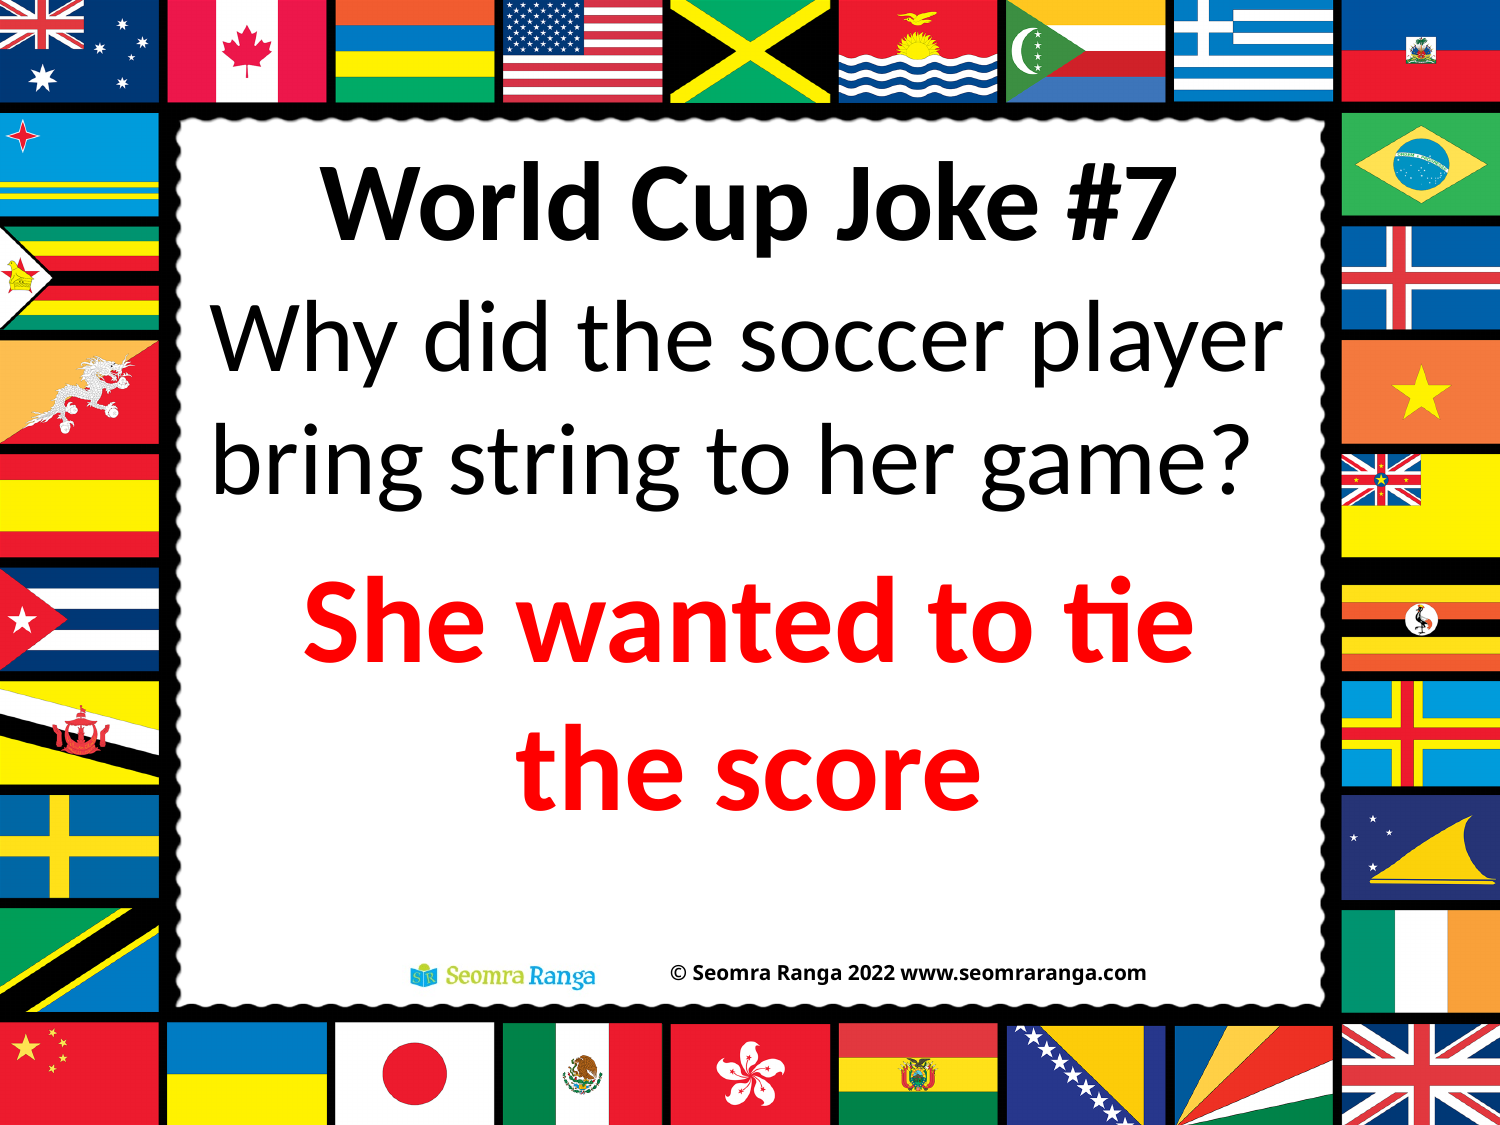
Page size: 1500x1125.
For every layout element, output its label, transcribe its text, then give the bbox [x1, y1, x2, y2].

text_box © Seomra Ranga 2022 www.seomraranga.com [631, 953, 1187, 993]
list Why did the soccer player bring string to her game? She wanted to tie the score [194, 261, 1306, 953]
picture [10, 122, 36, 150]
title World Cup Joke #7 [183, 101, 1317, 290]
picture [0, 0, 1500, 1125]
